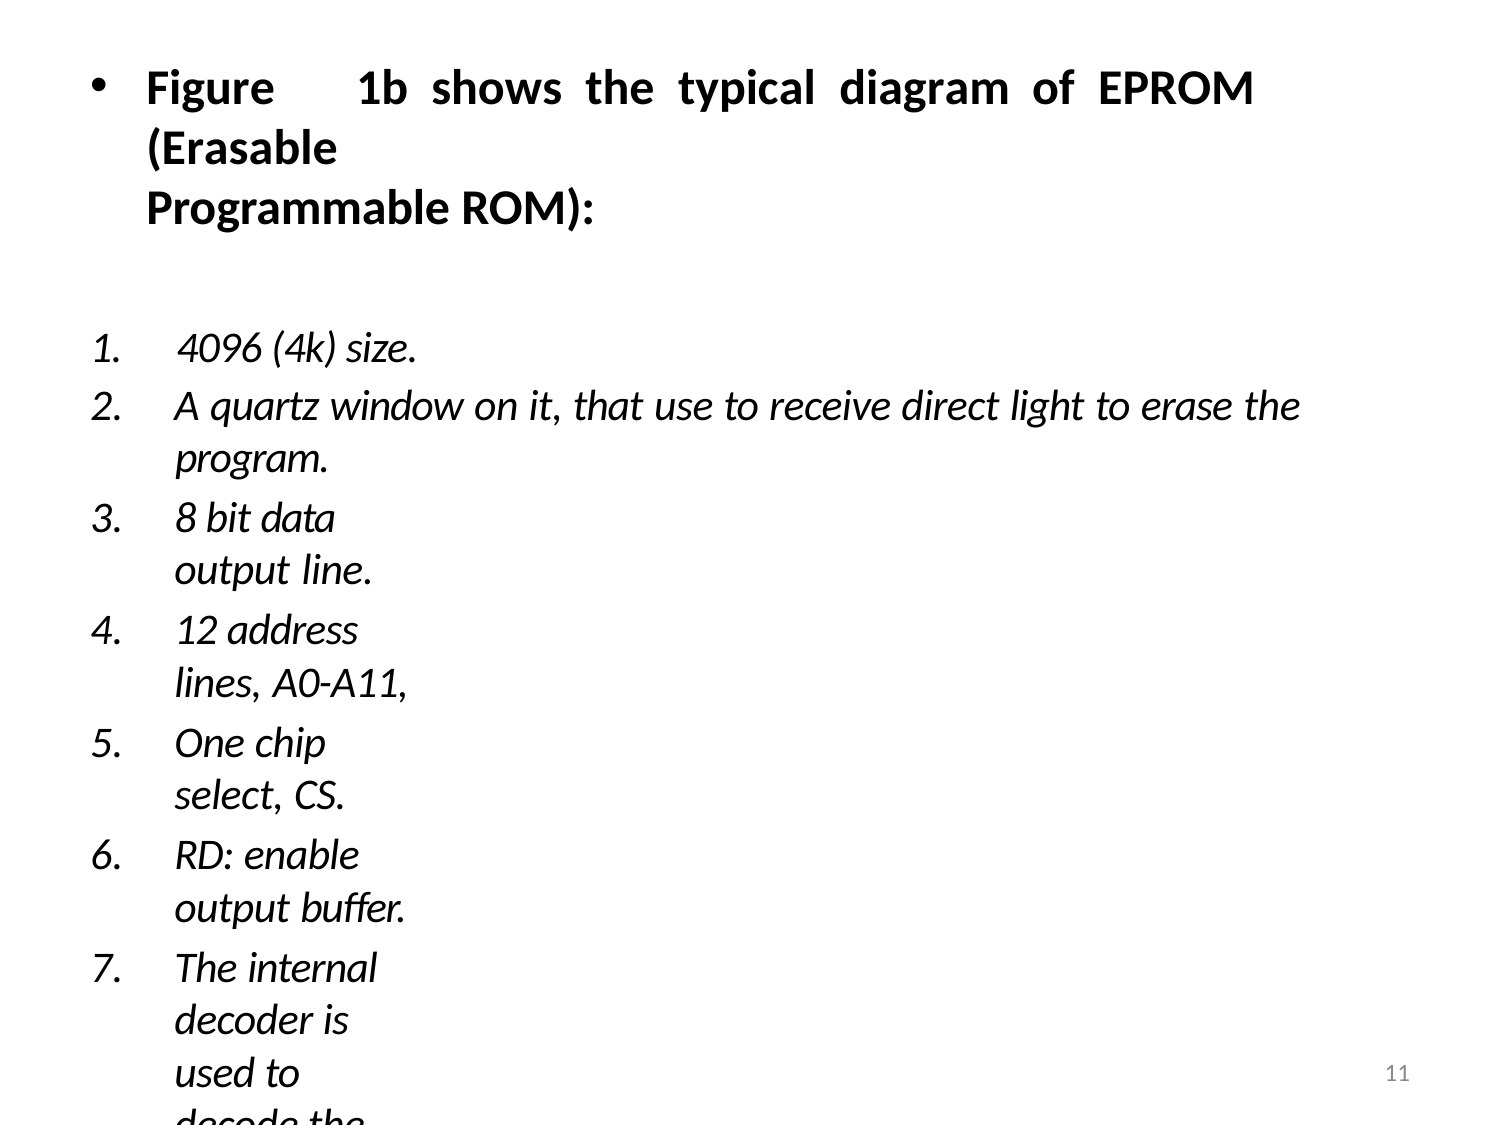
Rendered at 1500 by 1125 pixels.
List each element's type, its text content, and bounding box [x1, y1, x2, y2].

text_box Figure 1b shows the typical diagram of EPROM (Erasable Programmable ROM): 1. 4096 (4k) size. A quartz window on it, that use to receive direct light to erase the program. 8 bit data output line. 12 address lines, A0-A11, One chip select, CS. RD: enable output buffer. The internal decoder is used to decode the internal memory address. The technique to interface R/W and EPROM is the same except the EPROM does not require WR control signals. [87, 52, 1413, 1125]
